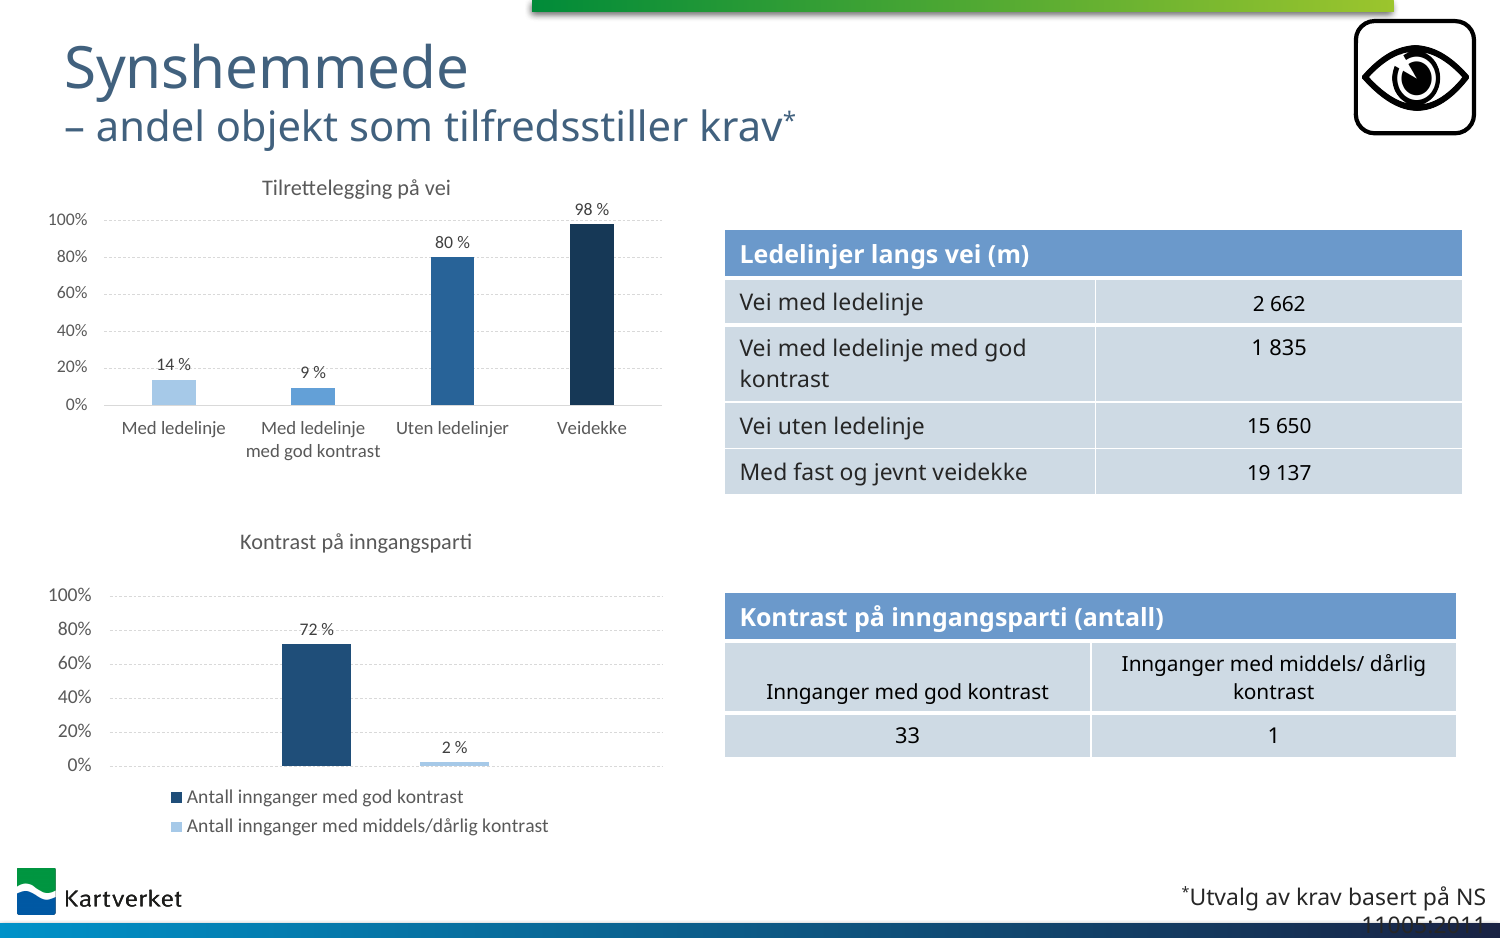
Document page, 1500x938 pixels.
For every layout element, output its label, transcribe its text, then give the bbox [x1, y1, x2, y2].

table_cell 2 662 [1096, 280, 1462, 323]
table_header Kontrast på inngangsparti (antall) [725, 593, 1456, 639]
picture [41, 166, 673, 492]
text_box Synshemmede – andel objekt som tilfredsstiller krav* [49, 24, 1431, 158]
table_cell Innganger med god kontrast [725, 643, 1090, 711]
table_cell 15 650 [1096, 403, 1462, 448]
table_cell Med fast og jevnt veidekke [725, 449, 1095, 494]
table_cell 19 137 [1096, 449, 1462, 494]
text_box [1355, 20, 1475, 134]
table_cell Vei med ledelinje med god kontrast [725, 327, 1095, 401]
table_cell Vei med ledelinje [725, 280, 1095, 323]
table_cell Vei uten ledelinje [725, 403, 1095, 448]
table_cell Innganger med middels/ dårlig kontrast [1092, 643, 1456, 711]
table_cell 1 [1092, 715, 1456, 757]
table_header Ledelinjer langs vei (m) [725, 230, 1462, 276]
table_cell 33 [725, 715, 1090, 757]
table_cell 1 835 [1096, 327, 1462, 401]
picture [41, 520, 673, 846]
text_box *Utvalg av krav basert på NS 11005:2011 [1068, 873, 1500, 938]
